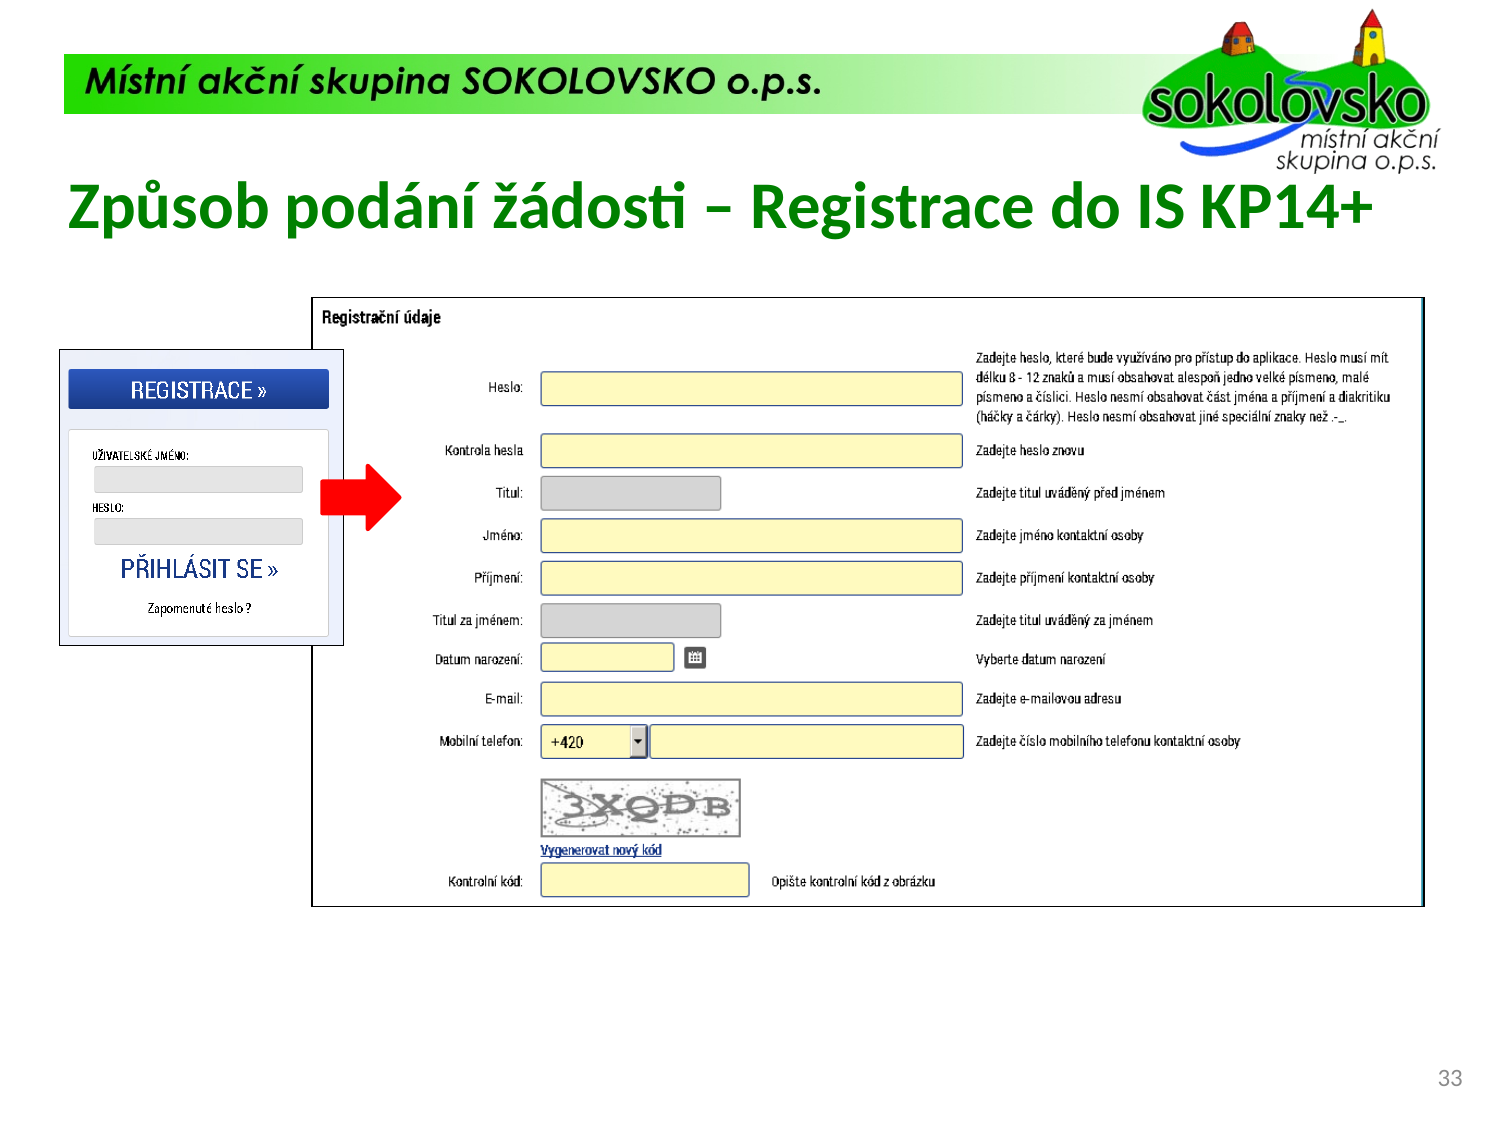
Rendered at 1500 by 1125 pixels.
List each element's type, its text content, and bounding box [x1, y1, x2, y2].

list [312, 297, 1424, 906]
picture [64, 0, 1455, 197]
picture [59, 349, 344, 646]
slide_number 33 [1128, 1046, 1478, 1107]
title Způsob podání žádosti – Registrace do IS KP14+ [53, 137, 1404, 268]
